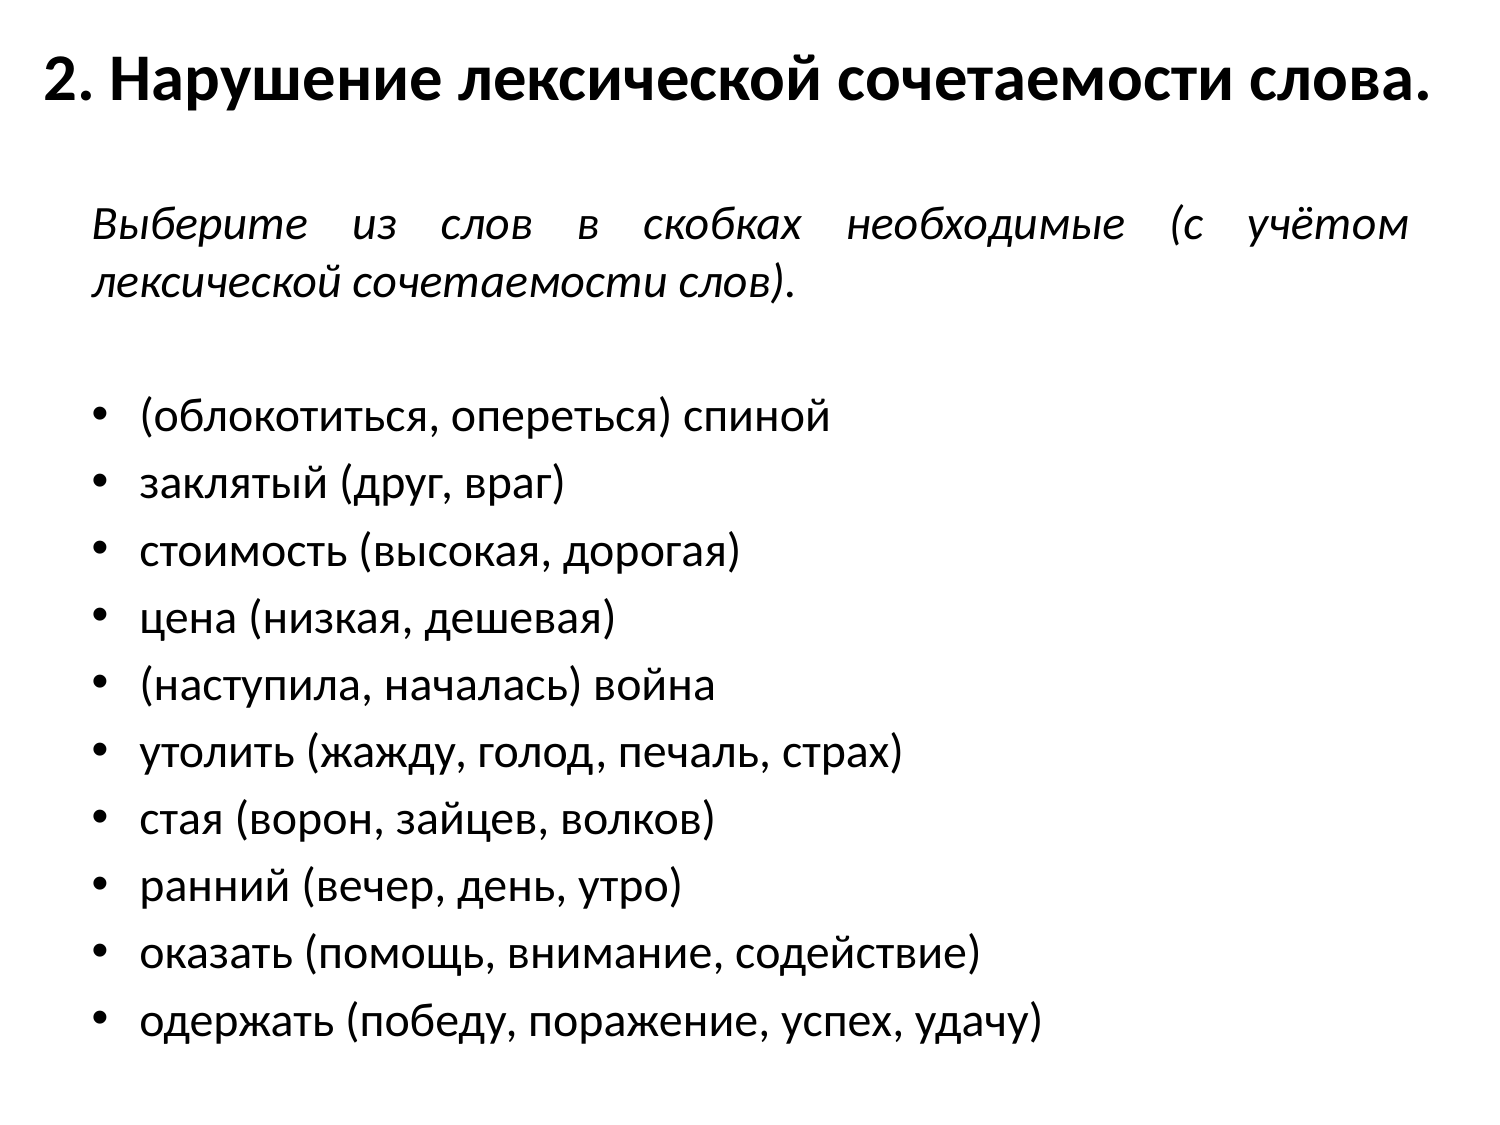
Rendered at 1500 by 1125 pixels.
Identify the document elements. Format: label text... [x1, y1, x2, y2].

list Выберите из слов в скобках необходимые (с учётом лексической сочетаемости слов). (облокотиться, опереться) спиной заклятый (друг, враг) стоимость (высокая, дорогая) цена (низкая, дешевая) (наступила, началась) война утолить (жажду, голод, печаль, страх) стая (ворон, зайцев, волков) ранний (вечер, день, утро) оказать (помощь, внимание, содействие) одержать (победу, поражение, успех, удачу) [76, 184, 1427, 1059]
title 2. Нарушение лексической сочетаемости слова. [17, 4, 1459, 144]
